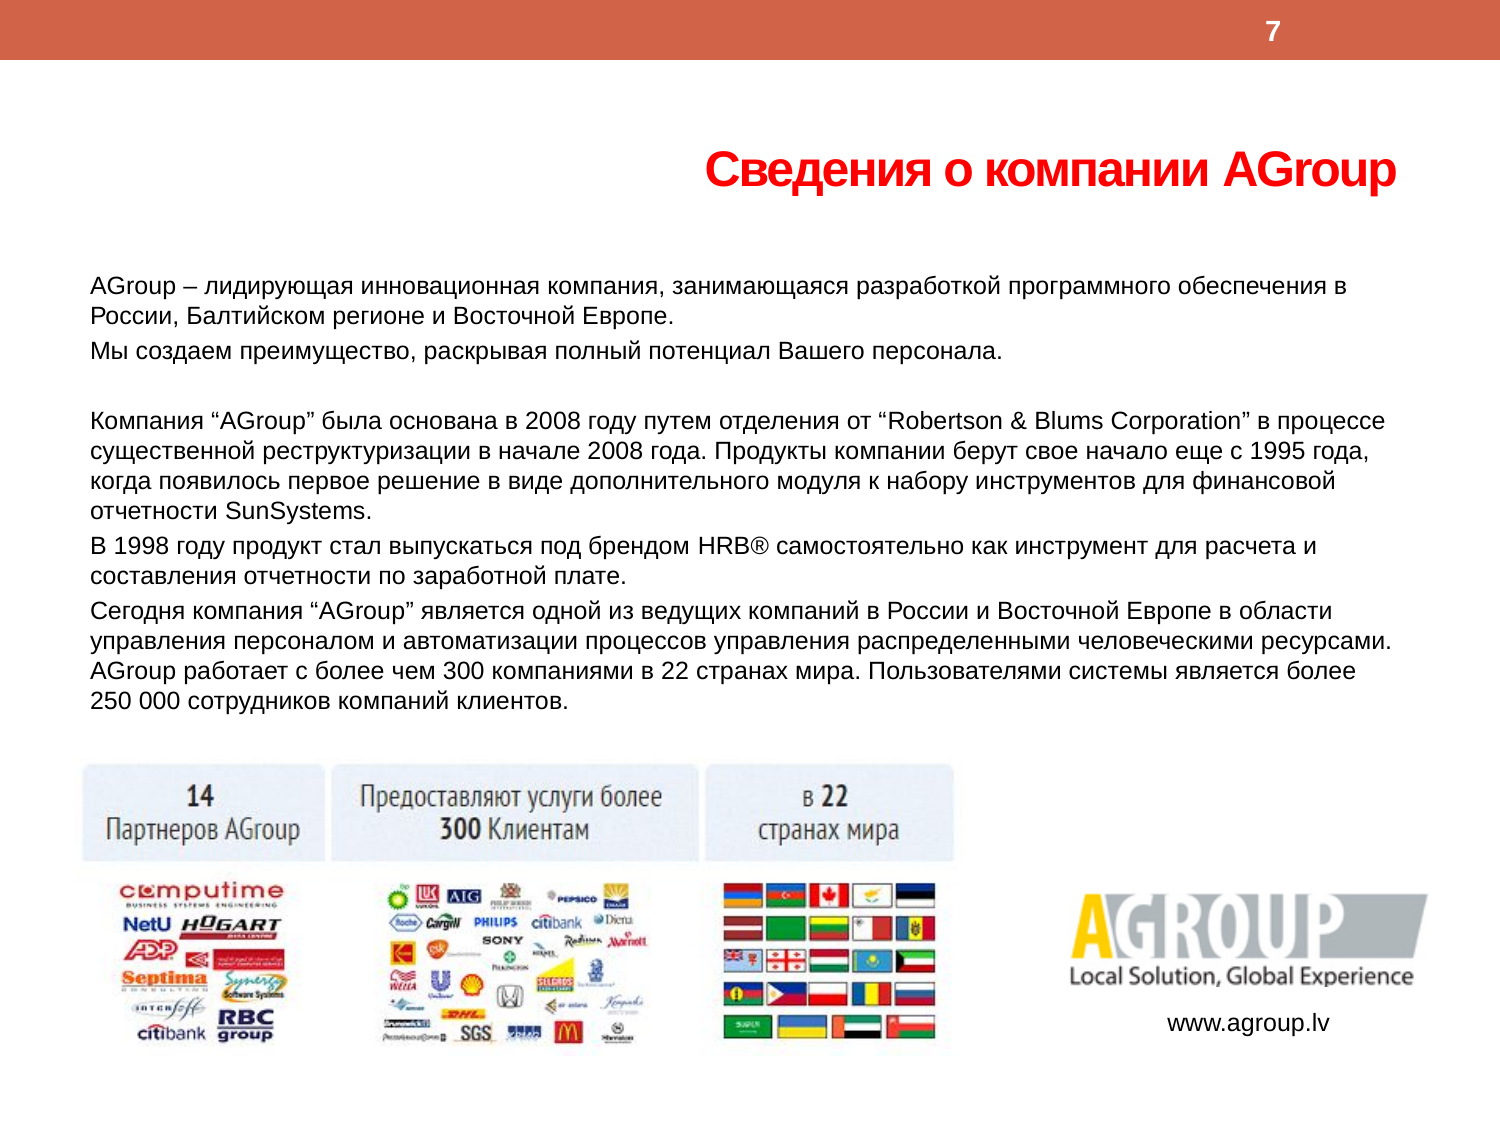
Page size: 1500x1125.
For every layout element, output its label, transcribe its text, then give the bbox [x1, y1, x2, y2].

picture [74, 758, 965, 1056]
slide_number 7 [1250, 3, 1425, 57]
text_box [75, 504, 125, 555]
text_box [1068, 892, 1430, 1046]
title Сведения о компании AGroup [75, 87, 1425, 250]
list AGroup – лидирующая инновационная компания, занимающаяся разработкой программного обеспечения в России, Балтийском регионе и Восточной Европе. Мы создаем преимущество, раскрывая полный потенциал Вашего персонала. Компания “AGroup” была основана в 2008 году путем отделения от “Robertson & Blums Corporation” в процессе существенной реструктуризации в начале 2008 года. Продукты компании берут свое начало еще с 1995 года, когда появилось первое решение в виде дополнительного модуля к набору инструментов для финансовой отчетности SunSystems. В 1998 году продукт стал выпускаться под брендом HRB® самостоятельно как инструмент для расчета и составления отчетности по заработной плате. Сегодня компания “AGroup” является одной из ведущих компаний в России и Восточной Европе в области управления персоналом и автоматизации процессов управления распределенными человеческими ресурсами. AGroup работает с более чем 300 компаниями в 22 странах мира. Пользователями системы является более 250 000 сотрудников компаний клиентов. [74, 262, 1426, 1063]
